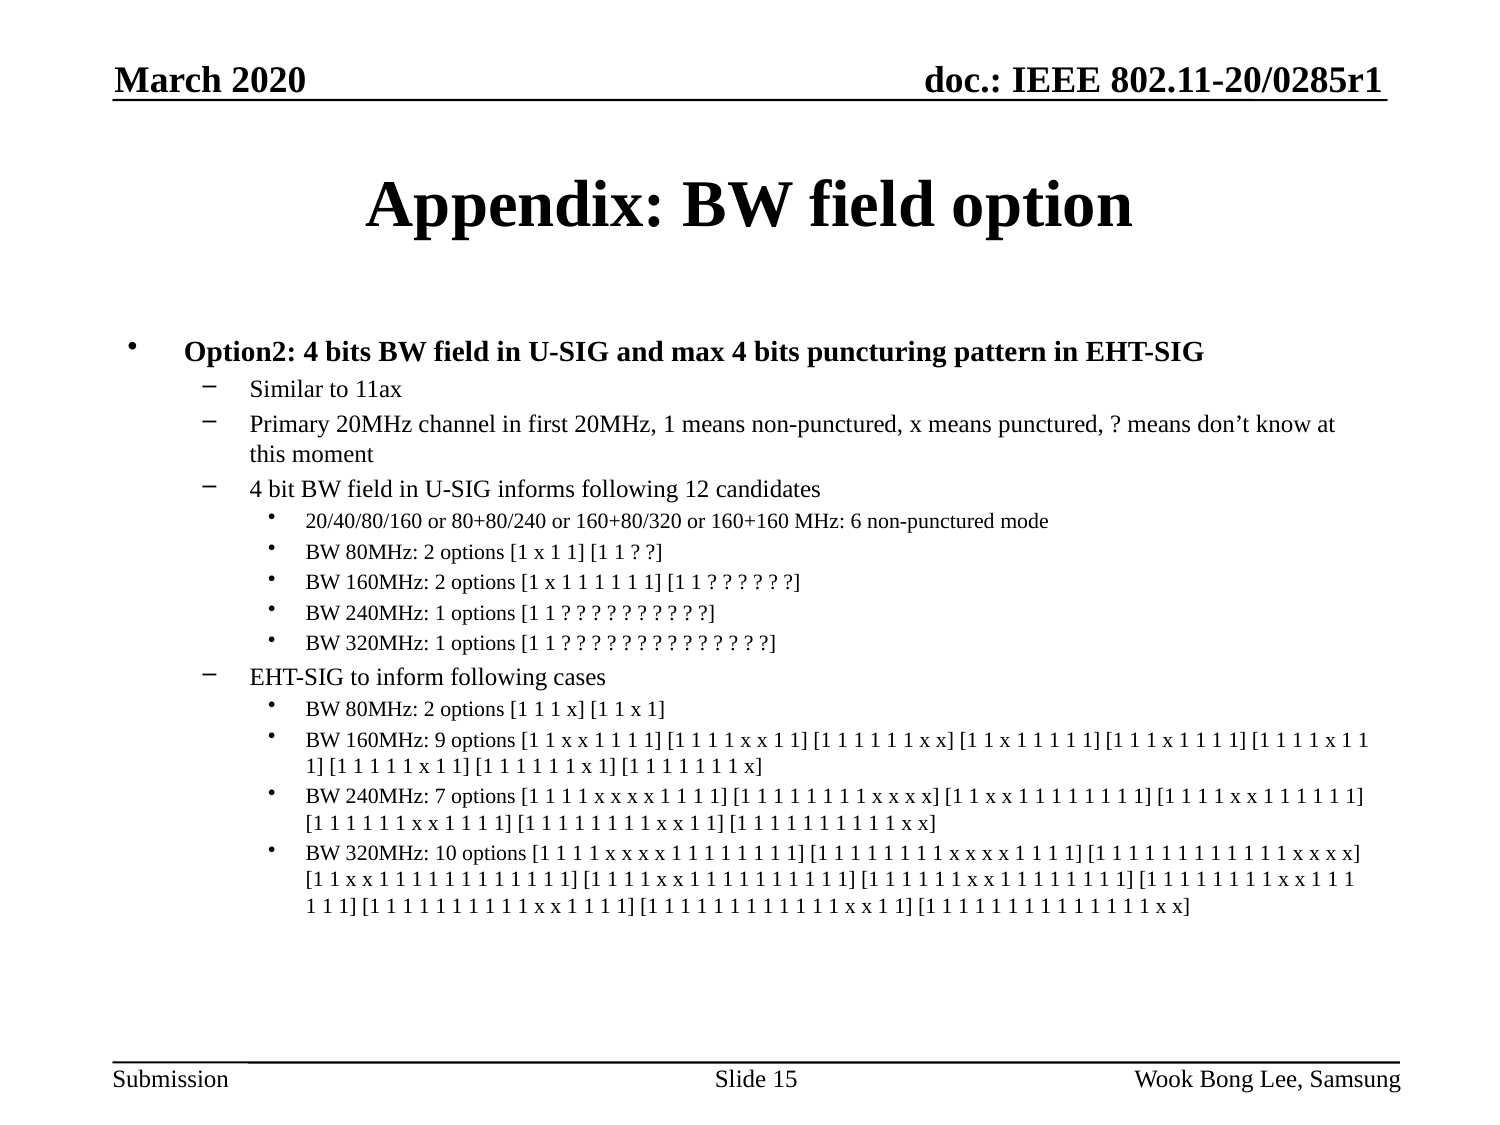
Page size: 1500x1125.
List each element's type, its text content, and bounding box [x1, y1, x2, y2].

title Appendix: BW field option [112, 112, 1388, 288]
footer Wook Bong Lee, Samsung [1130, 1061, 1402, 1093]
list Option2: 4 bits BW field in U-SIG and max 4 bits puncturing pattern in EHT-SIG Similar to 11ax Primary 20MHz channel in first 20MHz, 1 means non-punctured, x means punctured, ? means don’t know at this moment 4 bit BW field in U-SIG informs following 12 candidates 20/40/80/160 or 80+80/240 or 160+80/320 or 160+160 MHz: 6 non-punctured mode BW 80MHz: 2 options [1 x 1 1] [1 1 ? ?] BW 160MHz: 2 options [1 x 1 1 1 1 1 1] [1 1 ? ? ? ? ? ?] BW 240MHz: 1 options [1 1 ? ? ? ? ? ? ? ? ? ?] BW 320MHz: 1 options [1 1 ? ? ? ? ? ? ? ? ? ? ? ? ? ?] EHT-SIG to inform following cases BW 80MHz: 2 options [1 1 1 x] [1 1 x 1] BW 160MHz: 9 options [1 1 x x 1 1 1 1] [1 1 1 1 x x 1 1] [1 1 1 1 1 1 x x] [1 1 x 1 1 1 1 1] [1 1 1 x 1 1 1 1] [1 1 1 1 x 1 1 1] [1 1 1 1 1 x 1 1] [1 1 1 1 1 1 x 1] [1 1 1 1 1 1 1 x] BW 240MHz: 7 options [1 1 1 1 x x x x 1 1 1 1] [1 1 1 1 1 1 1 1 x x x x] [1 1 x x 1 1 1 1 1 1 1 1] [1 1 1 1 x x 1 1 1 1 1 1] [1 1 1 1 1 1 x x 1 1 1 1] [1 1 1 1 1 1 1 1 x x 1 1] [1 1 1 1 1 1 1 1 1 1 x x] BW 320MHz: 10 options [1 1 1 1 x x x x 1 1 1 1 1 1 1 1] [1 1 1 1 1 1 1 1 x x x x 1 1 1 1] [1 1 1 1 1 1 1 1 1 1 1 1 x x x x] [1 1 x x 1 1 1 1 1 1 1 1 1 1 1 1] [1 1 1 1 x x 1 1 1 1 1 1 1 1 1 1] [1 1 1 1 1 1 x x 1 1 1 1 1 1 1 1] [1 1 1 1 1 1 1 1 x x 1 1 1 1 1 1] [1 1 1 1 1 1 1 1 1 1 x x 1 1 1 1] [1 1 1 1 1 1 1 1 1 1 1 1 x x 1 1] [1 1 1 1 1 1 1 1 1 1 1 1 1 1 x x] [112, 324, 1388, 1001]
slide_number Slide 15 [712, 1061, 800, 1093]
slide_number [114, 54, 309, 101]
